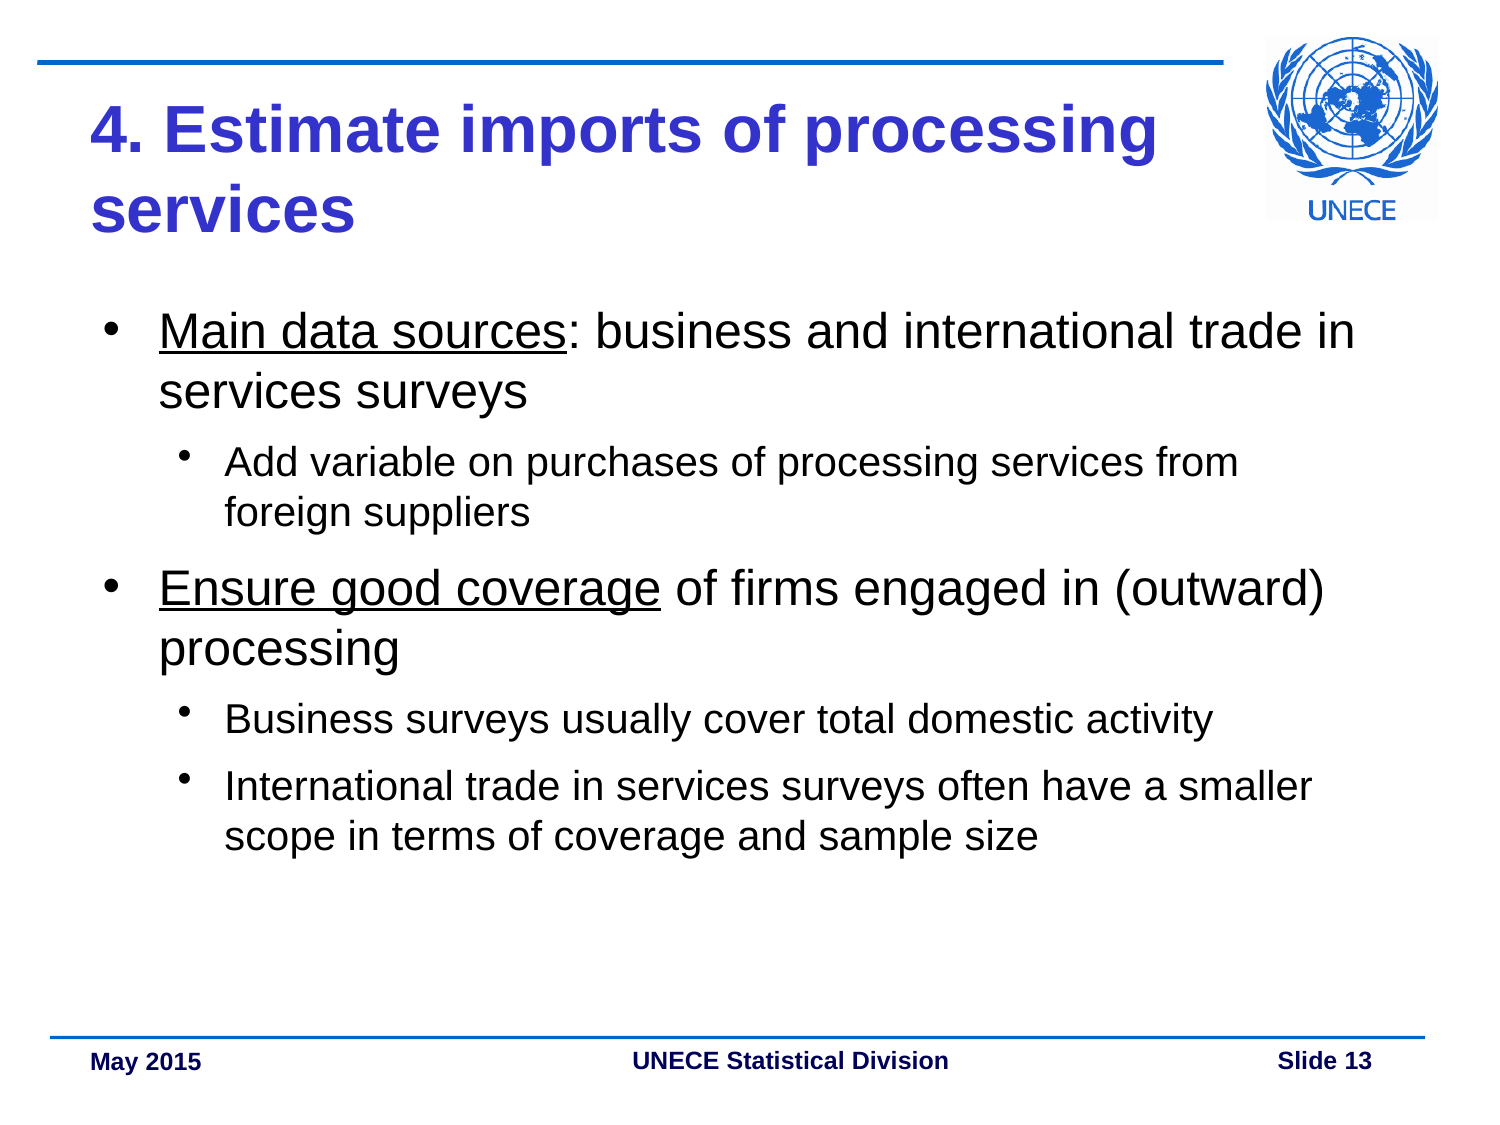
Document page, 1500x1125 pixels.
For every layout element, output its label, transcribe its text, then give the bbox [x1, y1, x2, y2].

title 4. Estimate imports of processing services [75, 87, 1238, 244]
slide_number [74, 1037, 388, 1113]
picture [1266, 37, 1438, 221]
list Main data sources: business and international trade in services surveys Add variable on purchases of processing services from foreign suppliers Ensure good coverage of firms engaged in (outward) processing Business surveys usually cover total domestic activity International trade in services surveys often have a smaller scope in terms of coverage and sample size [87, 290, 1388, 1000]
